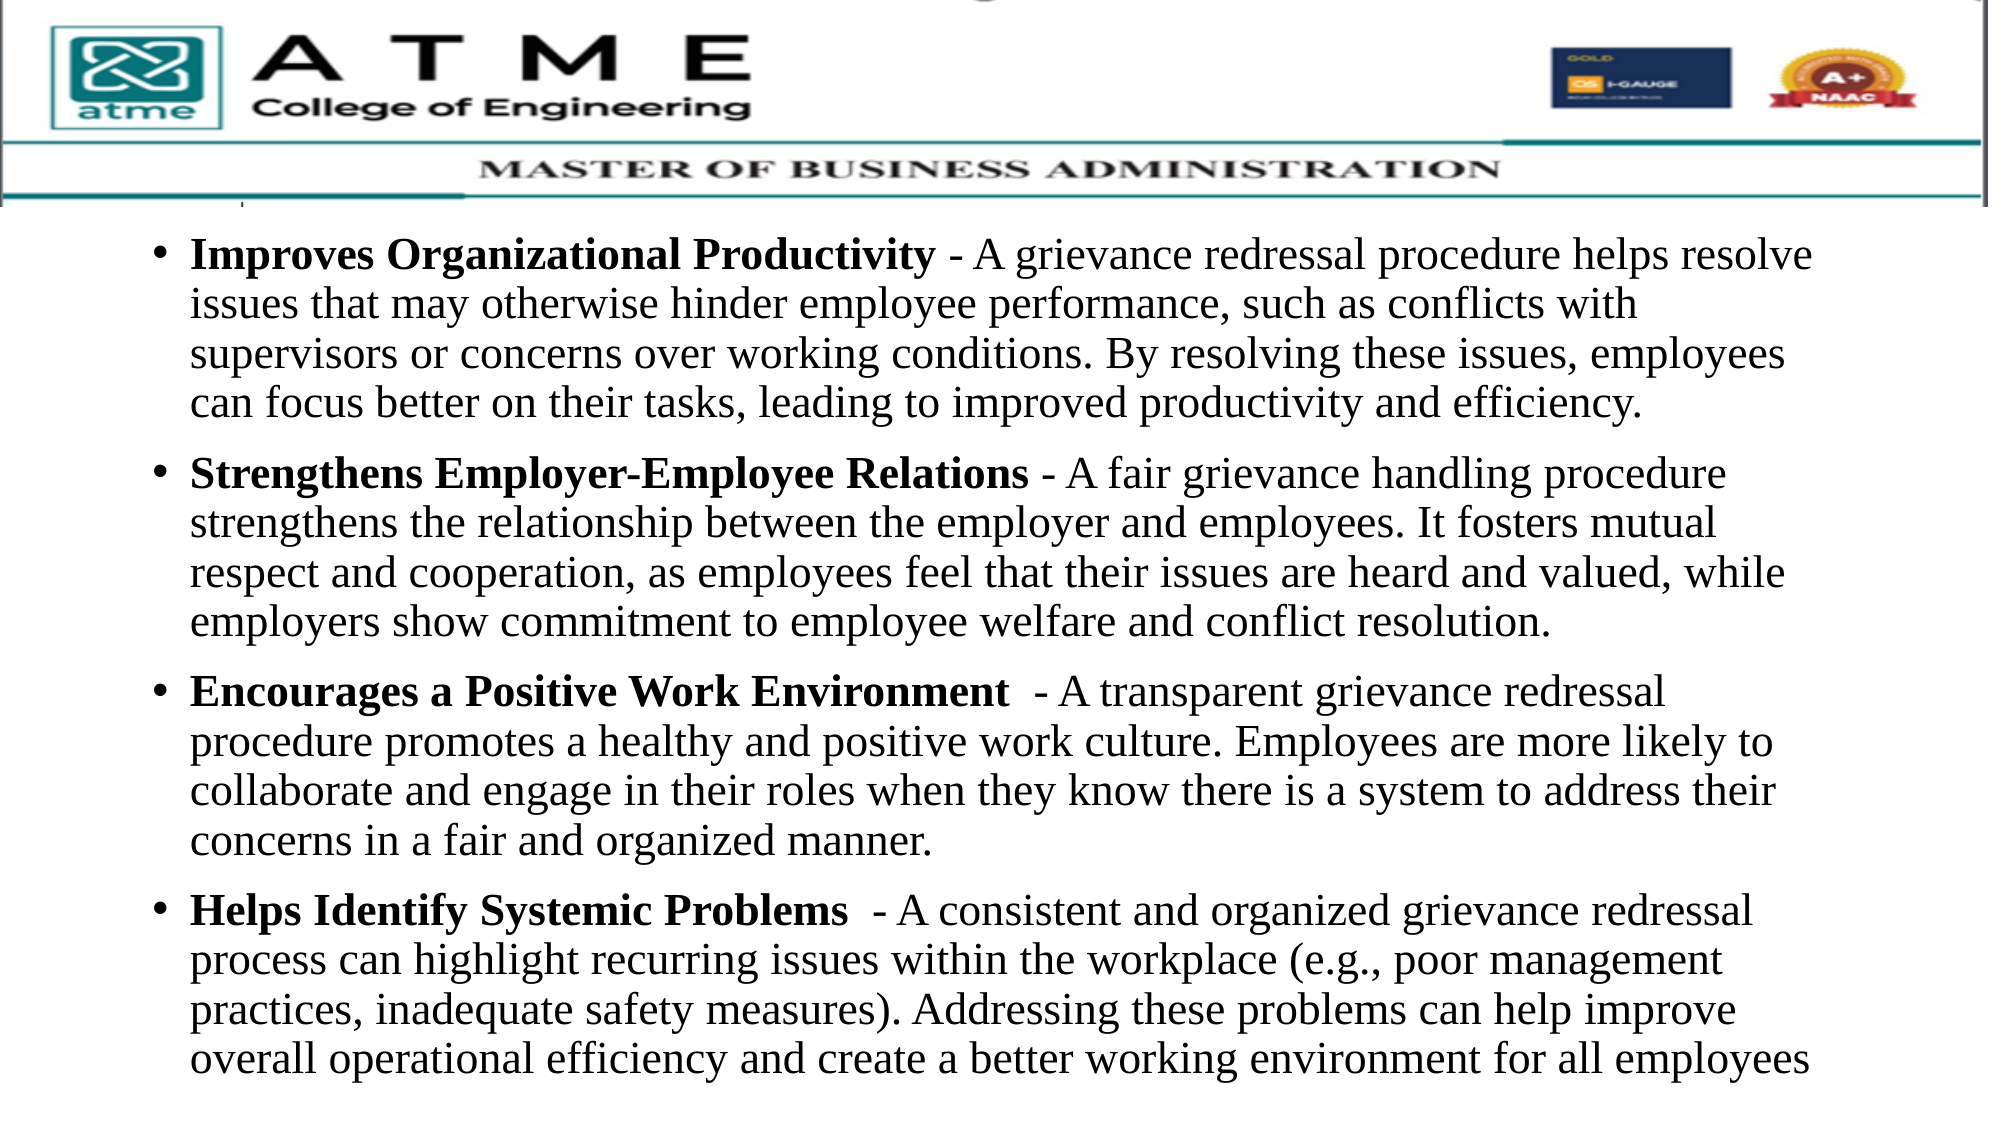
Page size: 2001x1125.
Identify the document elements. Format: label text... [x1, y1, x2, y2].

list Improves Organizational Productivity - A grievance redressal procedure helps resolve issues that may otherwise hinder employee performance, such as conflicts with supervisors or concerns over working conditions. By resolving these issues, employees can focus better on their tasks, leading to improved productivity and efficiency. Strengthens Employer-Employee Relations - A fair grievance handling procedure strengthens the relationship between the employer and employees. It fosters mutual respect and cooperation, as employees feel that their issues are heard and valued, while employers show commitment to employee welfare and conflict resolution. Encourages a Positive Work Environment - A transparent grievance redressal procedure promotes a healthy and positive work culture. Employees are more likely to collaborate and engage in their roles when they know there is a system to address their concerns in a fair and organized manner. Helps Identify Systemic Problems - A consistent and organized grievance redressal process can highlight recurring issues within the workplace (e.g., poor management practices, inadequate safety measures). Addressing these problems can help improve overall operational efficiency and create a better working environment for all employees [137, 222, 1863, 1059]
picture [0, 0, 1988, 207]
